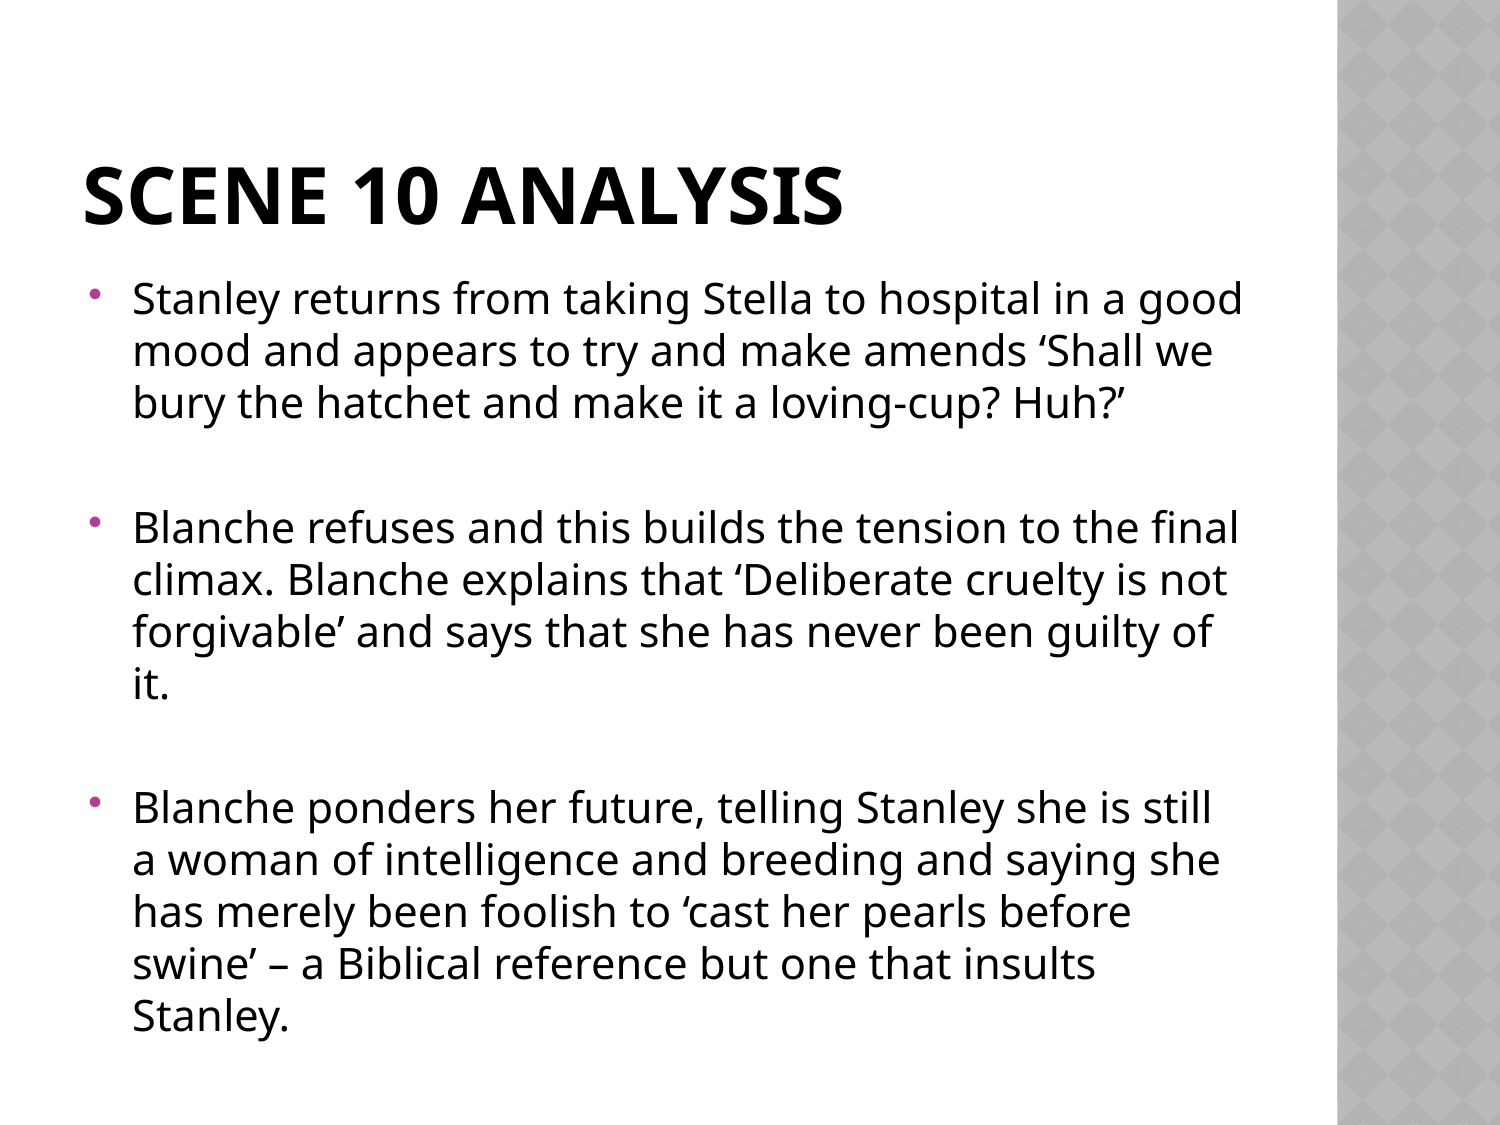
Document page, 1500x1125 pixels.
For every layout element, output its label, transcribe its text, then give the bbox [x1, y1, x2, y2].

title SCENE 10 ANALYSIS [75, 52, 1263, 240]
list Stanley returns from taking Stella to hospital in a good mood and appears to try and make amends ‘Shall we bury the hatchet and make it a loving-cup? Huh?’ Blanche refuses and this builds the tension to the final climax. Blanche explains that ‘Deliberate cruelty is not forgivable’ and says that she has never been guilty of it. Blanche ponders her future, telling Stanley she is still a woman of intelligence and breeding and saying she has merely been foolish to ‘cast her pearls before swine’ – a Biblical reference but one that insults Stanley. [75, 264, 1263, 1059]
